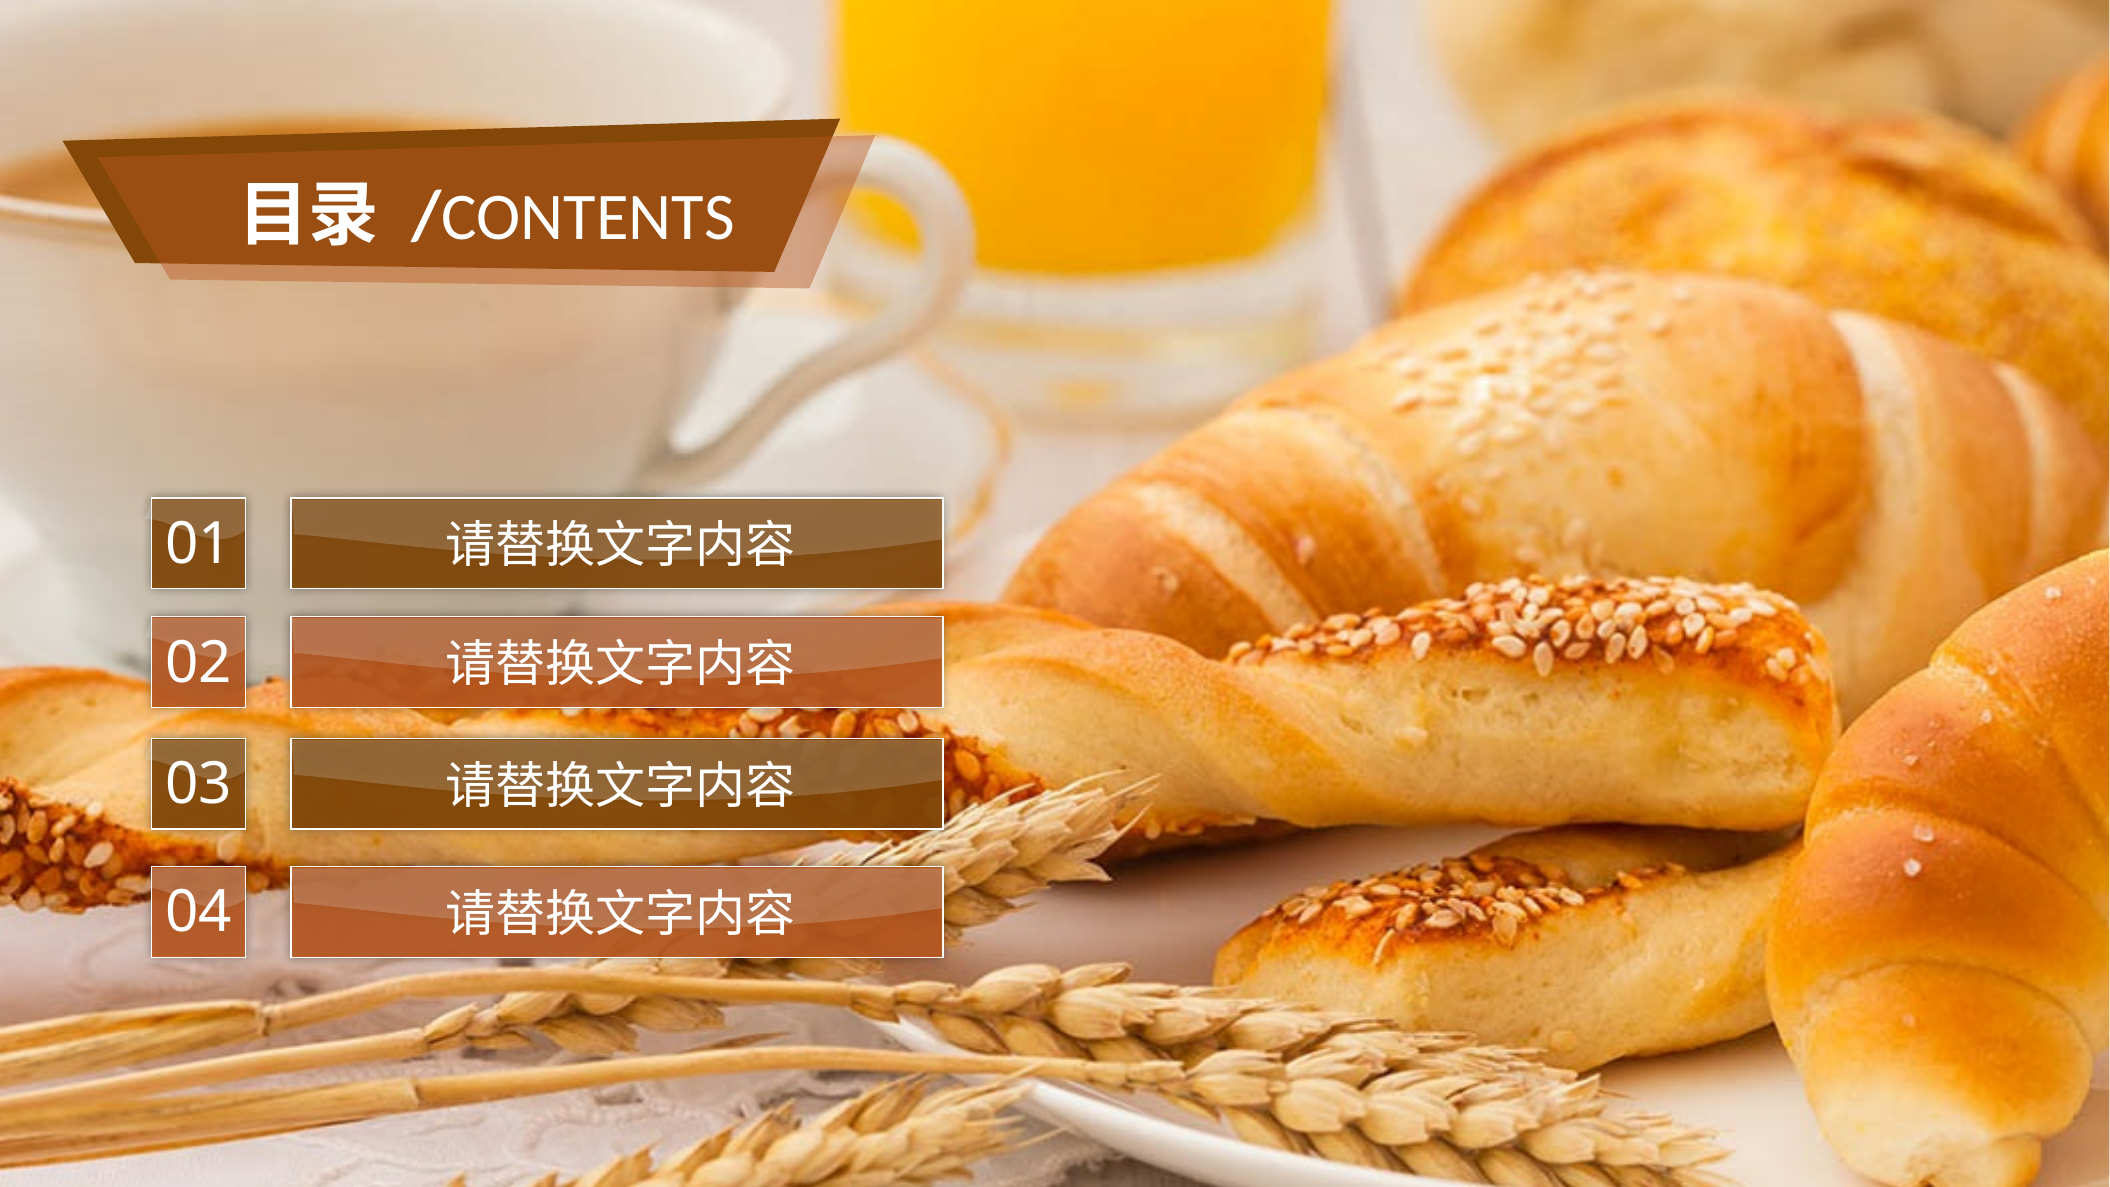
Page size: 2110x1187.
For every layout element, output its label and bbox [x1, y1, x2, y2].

text_box [290, 616, 944, 708]
text_box [290, 866, 944, 958]
text_box [145, 738, 246, 830]
text_box [62, 118, 876, 289]
text_box [145, 497, 246, 589]
text_box [0, 0, 2110, 1187]
text_box [290, 738, 944, 830]
text_box [145, 616, 246, 708]
text_box [290, 497, 944, 589]
text_box [145, 866, 246, 958]
